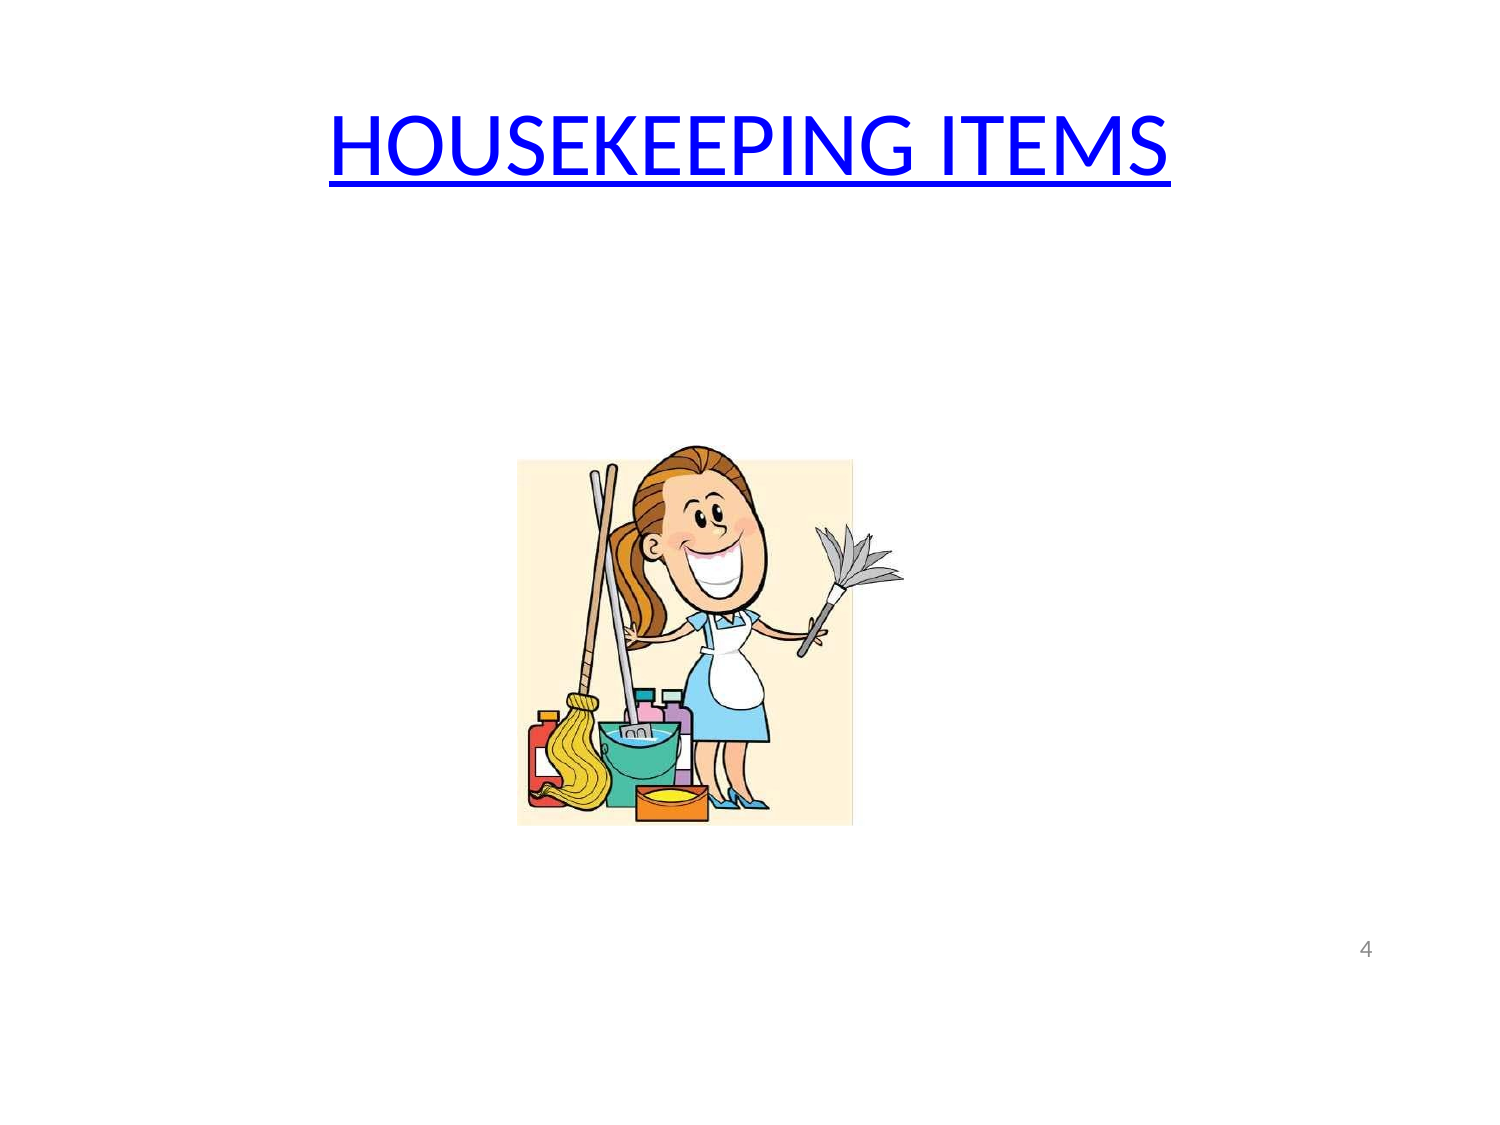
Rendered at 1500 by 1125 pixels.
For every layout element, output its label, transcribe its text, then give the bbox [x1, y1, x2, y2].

slide_number 4 [1251, 928, 1388, 968]
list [517, 445, 904, 826]
title HOUSEKEEPING ITEMS [75, 45, 1425, 233]
